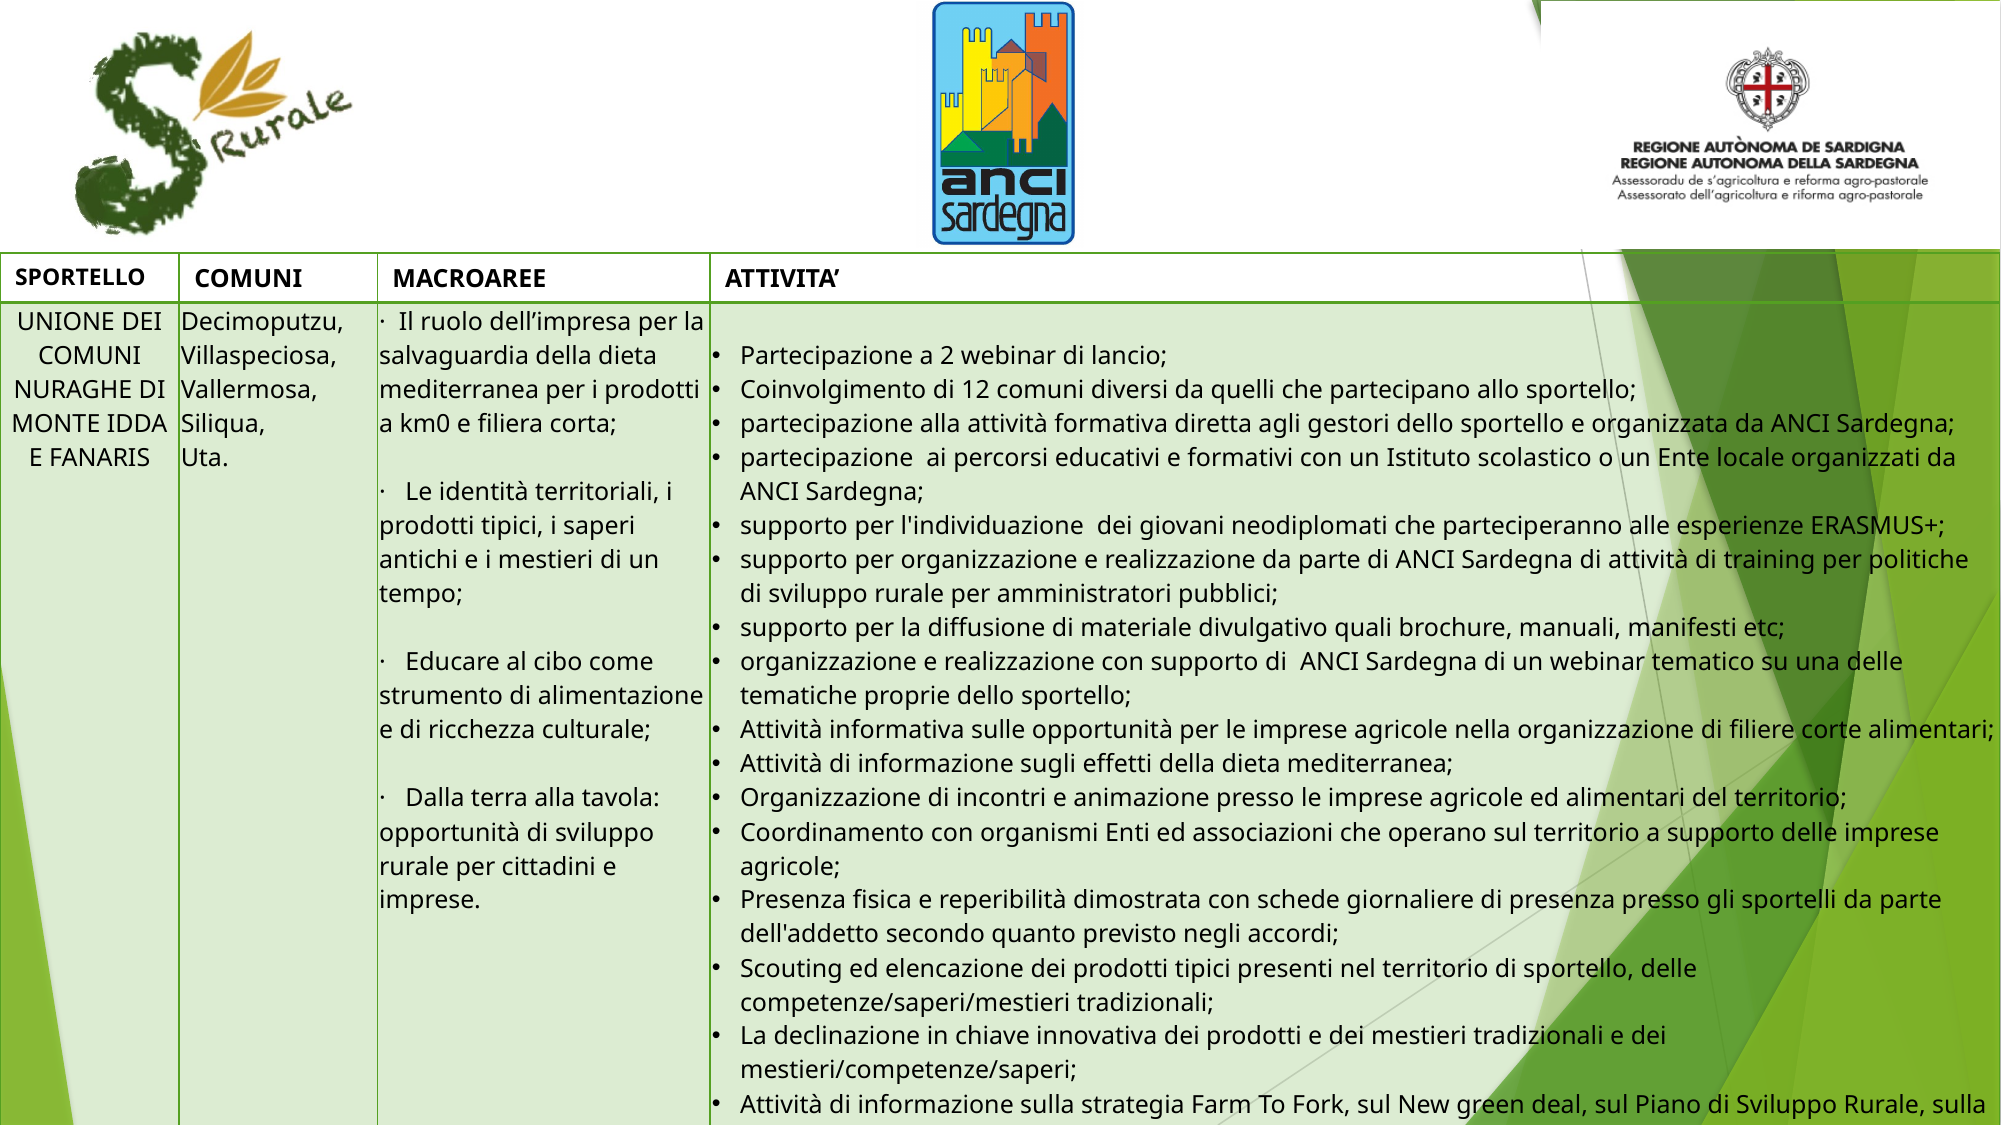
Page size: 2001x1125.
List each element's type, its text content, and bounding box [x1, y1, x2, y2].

table_header COMUNI [180, 265, 377, 301]
table_cell Partecipazione a 2 webinar di lancio; Coinvolgimento di 12 comuni diversi da quelli che partecipano allo sportello; partecipazione alla attività formativa diretta agli gestori dello sportello e organizzata da ANCI Sardegna; partecipazione ai percorsi educativi e formativi con un Istituto scolastico o un Ente locale organizzati da ANCI Sardegna; supporto per l'individuazione dei giovani neodiplomati che parteciperanno alle esperienze ERASMUS+; supporto per organizzazione e realizzazione da parte di ANCI Sardegna di attività di training per politiche di sviluppo rurale per amministratori pubblici; supporto per la diffusione di materiale divulgativo quali brochure, manuali, manifesti etc; organizzazione e realizzazione con supporto di ANCI Sardegna di un webinar tematico su una delle tematiche proprie dello sportello; Attività informativa sulle opportunità per le imprese agricole nella organizzazione di filiere corte alimentari; Attività di informazione sugli effetti della dieta mediterranea; Organizzazione di incontri e animazione presso le imprese agricole ed alimentari del territorio; Coordinamento con organismi Enti ed associazioni che operano sul territorio a supporto delle imprese agricole; Presenza fisica e reperibilità dimostrata con schede giornaliere di presenza presso gli sportelli da parte dell'addetto secondo quanto previsto negli accordi; Scouting ed elencazione dei prodotti tipici presenti nel territorio di sportello, delle competenze/saperi/mestieri tradizionali; La declinazione in chiave innovativa dei prodotti e dei mestieri tradizionali e dei mestieri/competenze/saperi; Attività di informazione sulla strategia Farm To Fork, sul New green deal, sul Piano di Sviluppo Rurale, sulla agricoltura biologica e agricoltura rigenerativa. [711, 304, 1999, 1125]
table_header ATTIVITA’ [711, 254, 1999, 301]
table_header SPORTELLO [1, 254, 178, 301]
picture [1540, 0, 2000, 249]
table_header MACROAREE [378, 254, 709, 301]
table_cell UNIONE DEI COMUNI NURAGHE DI MONTE IDDA E FANARIS [1, 304, 178, 1125]
table_cell Decimoputzu, Villaspeciosa, Vallermosa, Siliqua, Uta. [180, 304, 377, 1125]
picture [915, 1, 1085, 249]
table_cell · Il ruolo dell’impresa per la salvaguardia della dieta mediterranea per i prodotti a km0 e filiera corta; · Le identità territoriali, i prodotti tipici, i saperi antichi e i mestieri di un tempo; · Educare al cibo come strumento di alimentazione e di ricchezza culturale; · Dalla terra alla tavola: opportunità di sviluppo rurale per cittadini e imprese. [378, 304, 709, 1125]
picture [39, 6, 377, 256]
